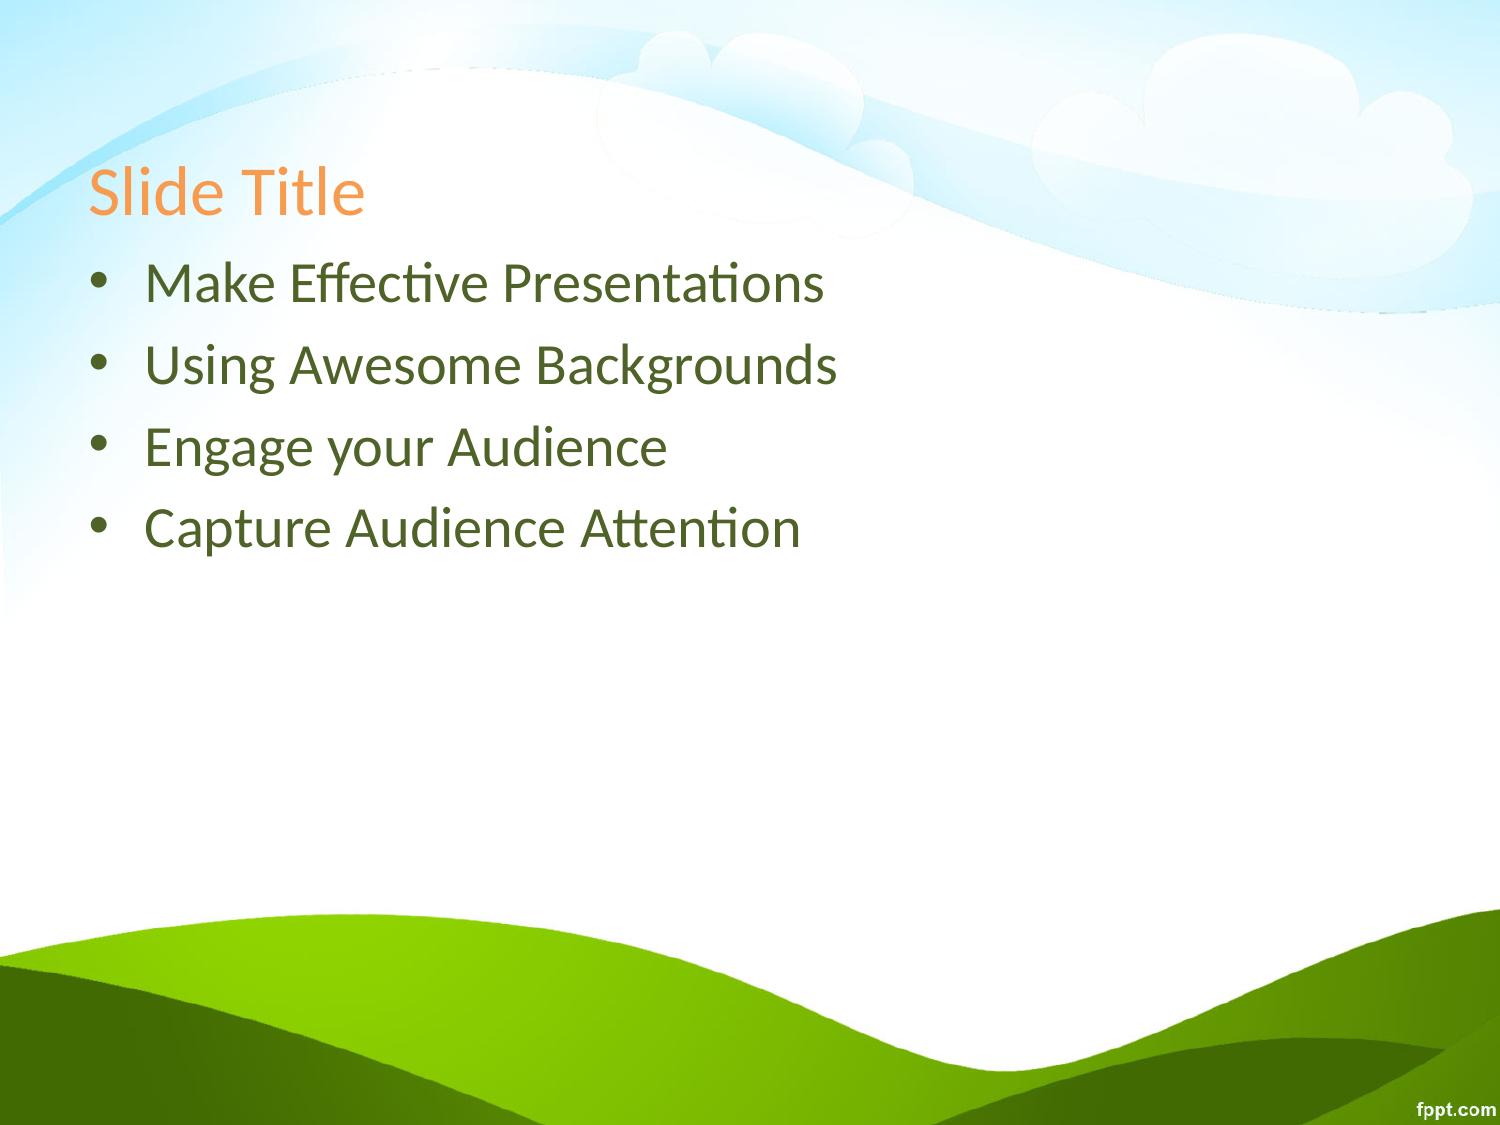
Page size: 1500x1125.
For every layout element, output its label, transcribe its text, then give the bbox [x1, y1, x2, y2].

list Make Effective Presentations Using Awesome Backgrounds Engage your Audience Capture Audience Attention [73, 236, 1427, 889]
picture [0, 0, 1500, 1125]
title Slide Title [73, 136, 1427, 236]
